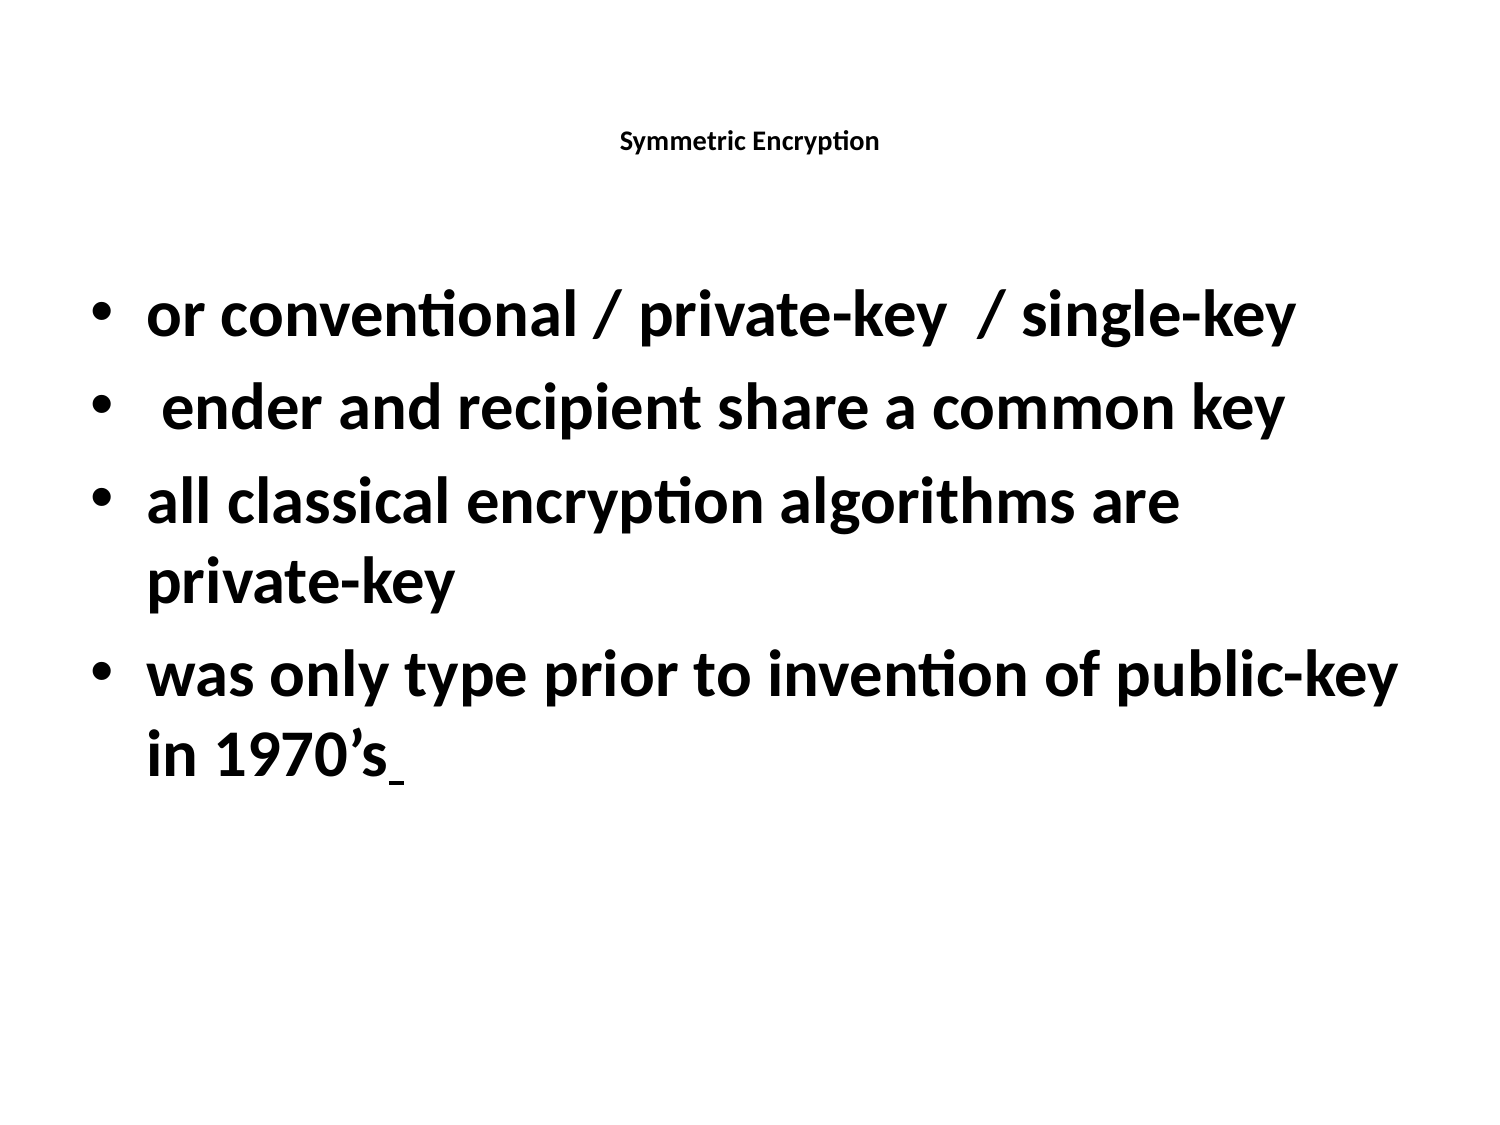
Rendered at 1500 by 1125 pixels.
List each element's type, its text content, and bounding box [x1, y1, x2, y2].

title Symmetric Encryption [75, 45, 1425, 233]
list or conventional / private-key / single-key ender and recipient share a common key all classical encryption algorithms are private-key was only type prior to invention of public-key in 1970’s [75, 262, 1425, 1005]
